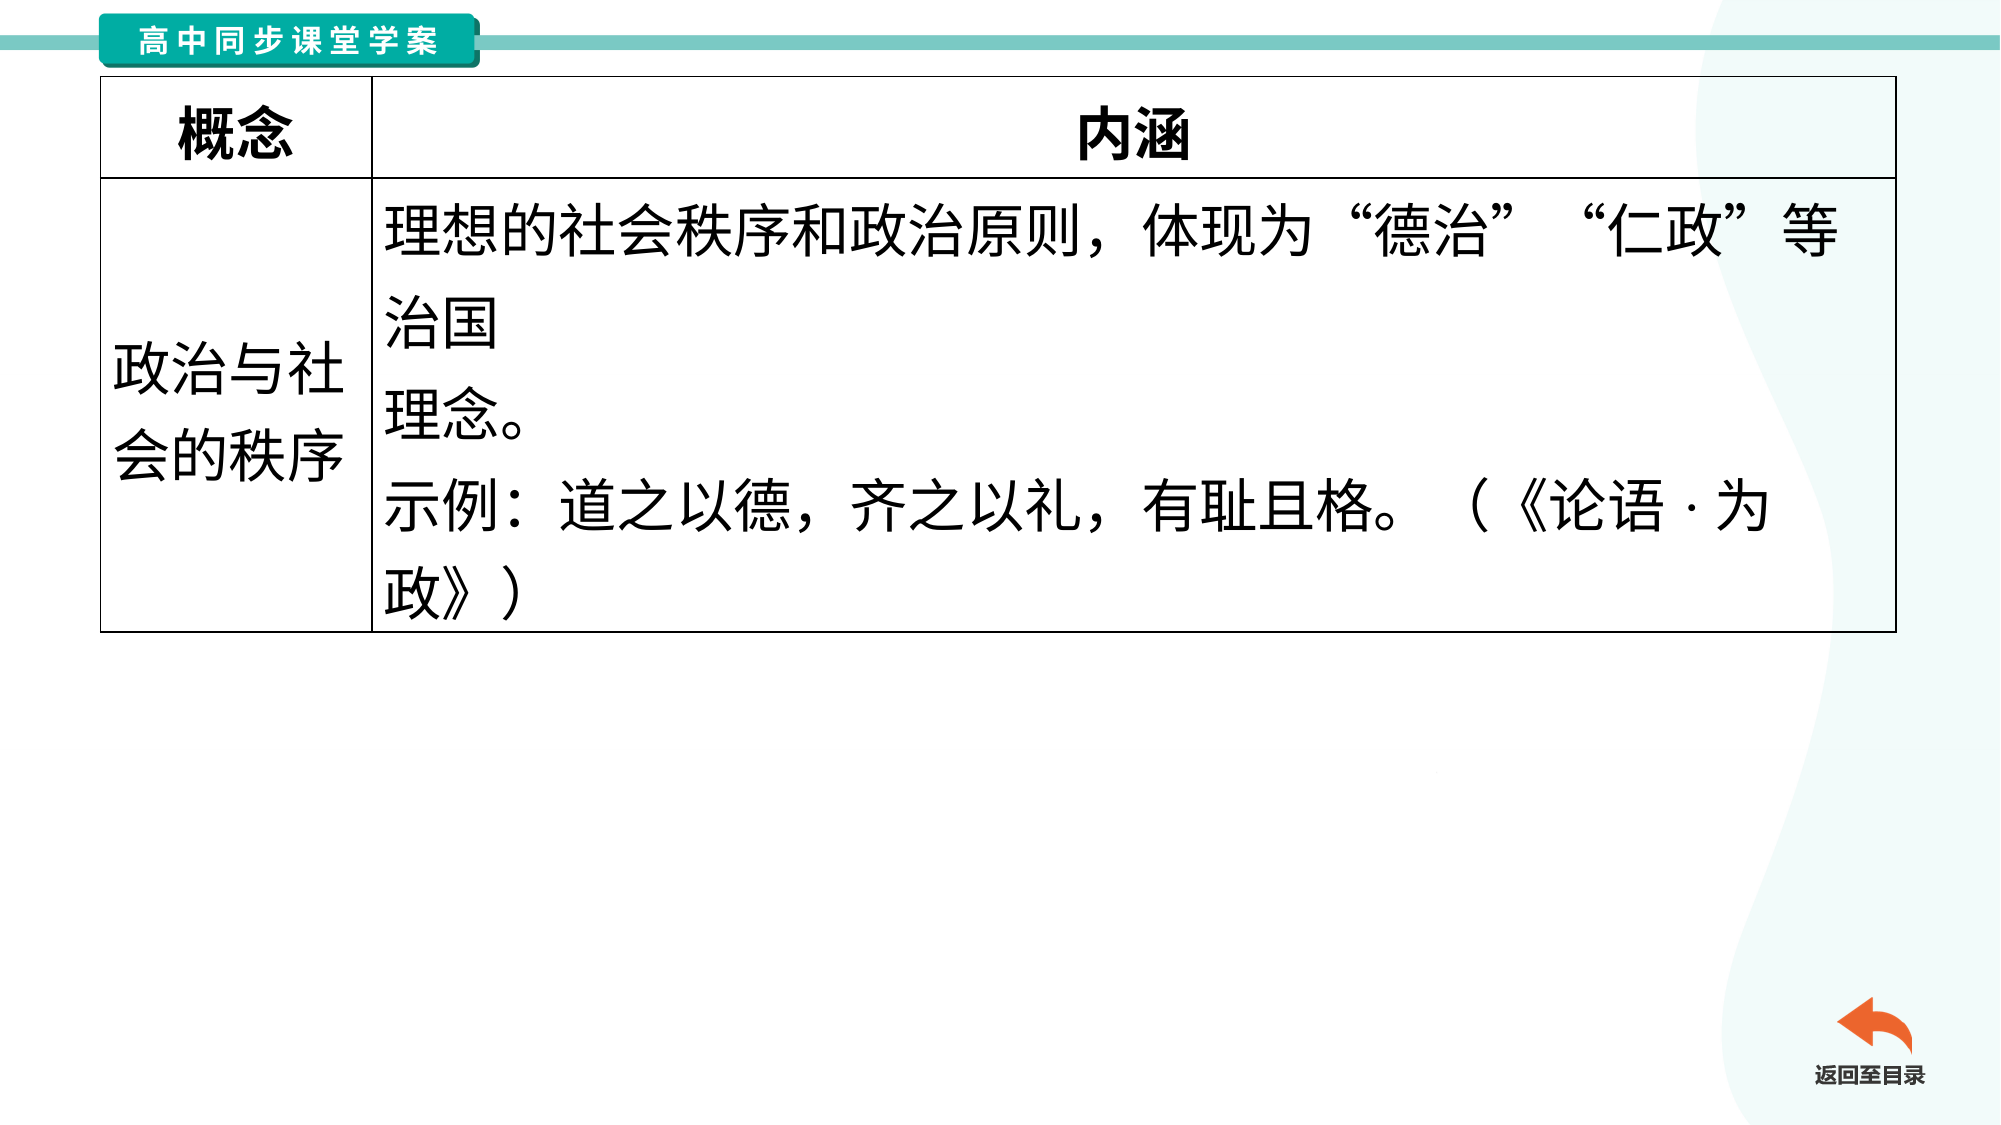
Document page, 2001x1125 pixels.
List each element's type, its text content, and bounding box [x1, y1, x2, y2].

table_header 内涵 [373, 77, 1895, 177]
picture [0, 0, 2000, 1125]
table_cell 理想的社会秩序和政治原则，体现为“德治”“仁政”等治国 理念。 示例：道之以德，齐之以礼，有耻且格。（《论语·为 政》） [373, 179, 1895, 631]
table_cell 政治与社 会的秩序 [101, 179, 371, 631]
table_header 概念 [101, 77, 371, 177]
